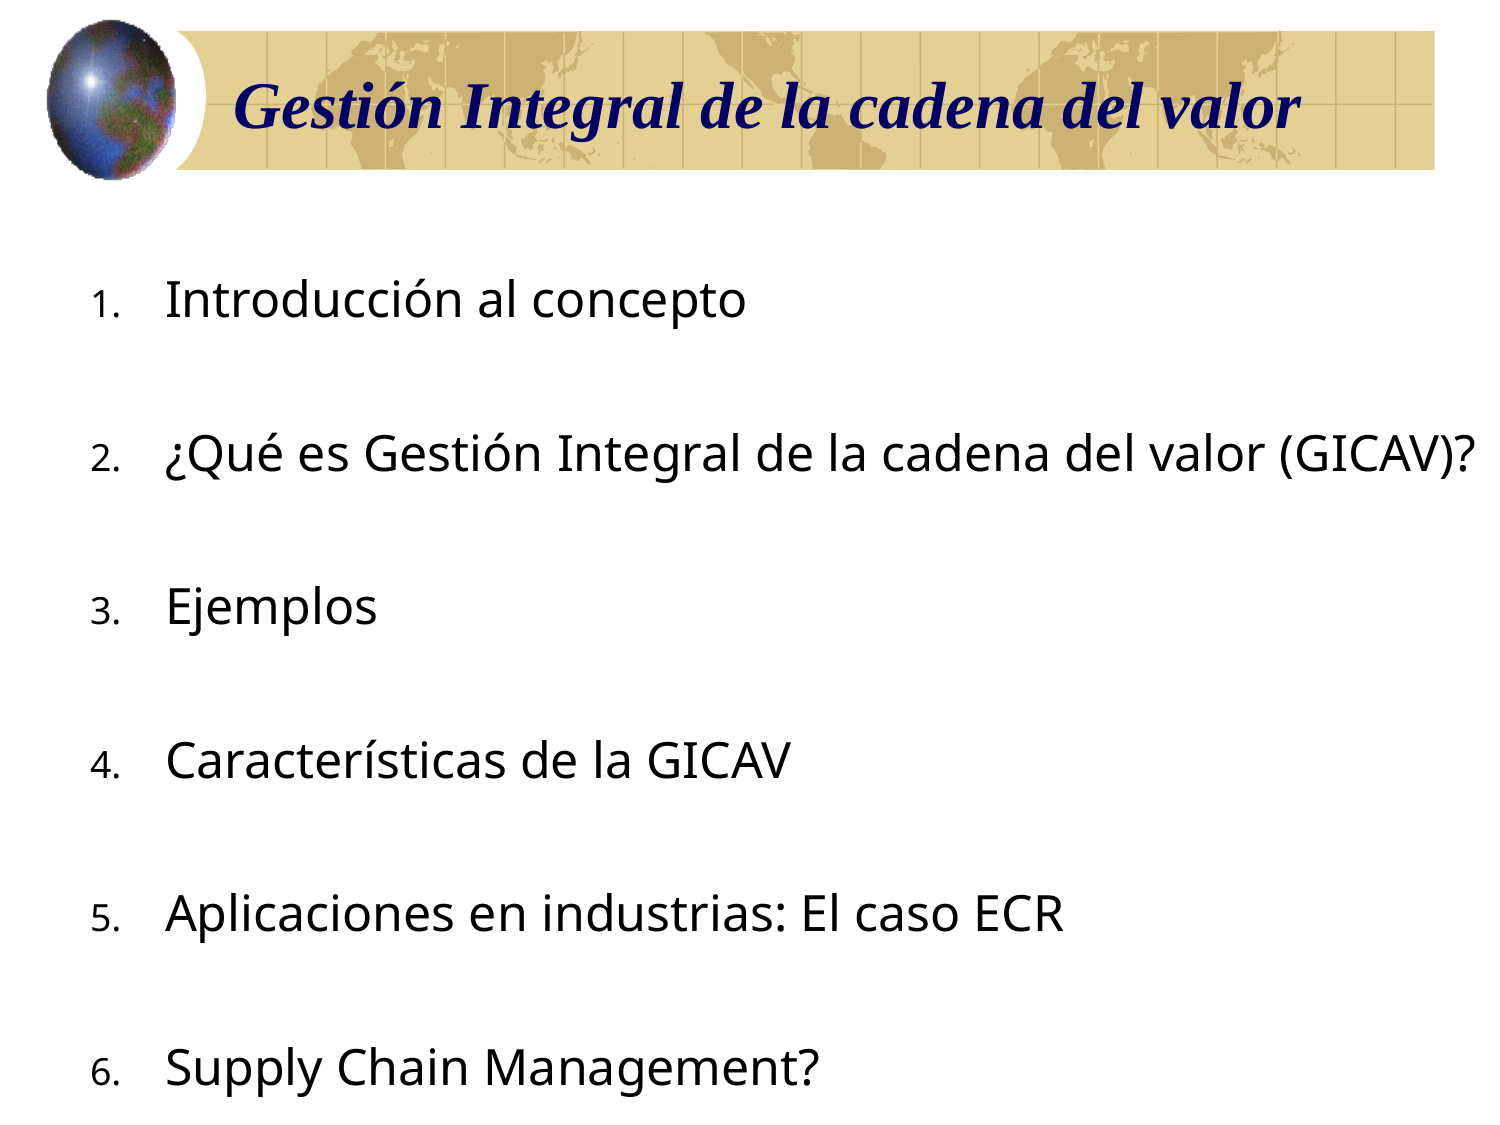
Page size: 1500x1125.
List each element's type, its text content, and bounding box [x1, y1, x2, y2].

title Gestión Integral de la cadena del valor [218, 77, 1448, 126]
picture [42, 14, 190, 185]
list Introducción al concepto ¿Qué es Gestión Integral de la cadena del valor (GICAV)? Ejemplos Características de la GICAV Aplicaciones en industrias: El caso ECR Supply Chain Management? [0, 266, 1500, 943]
